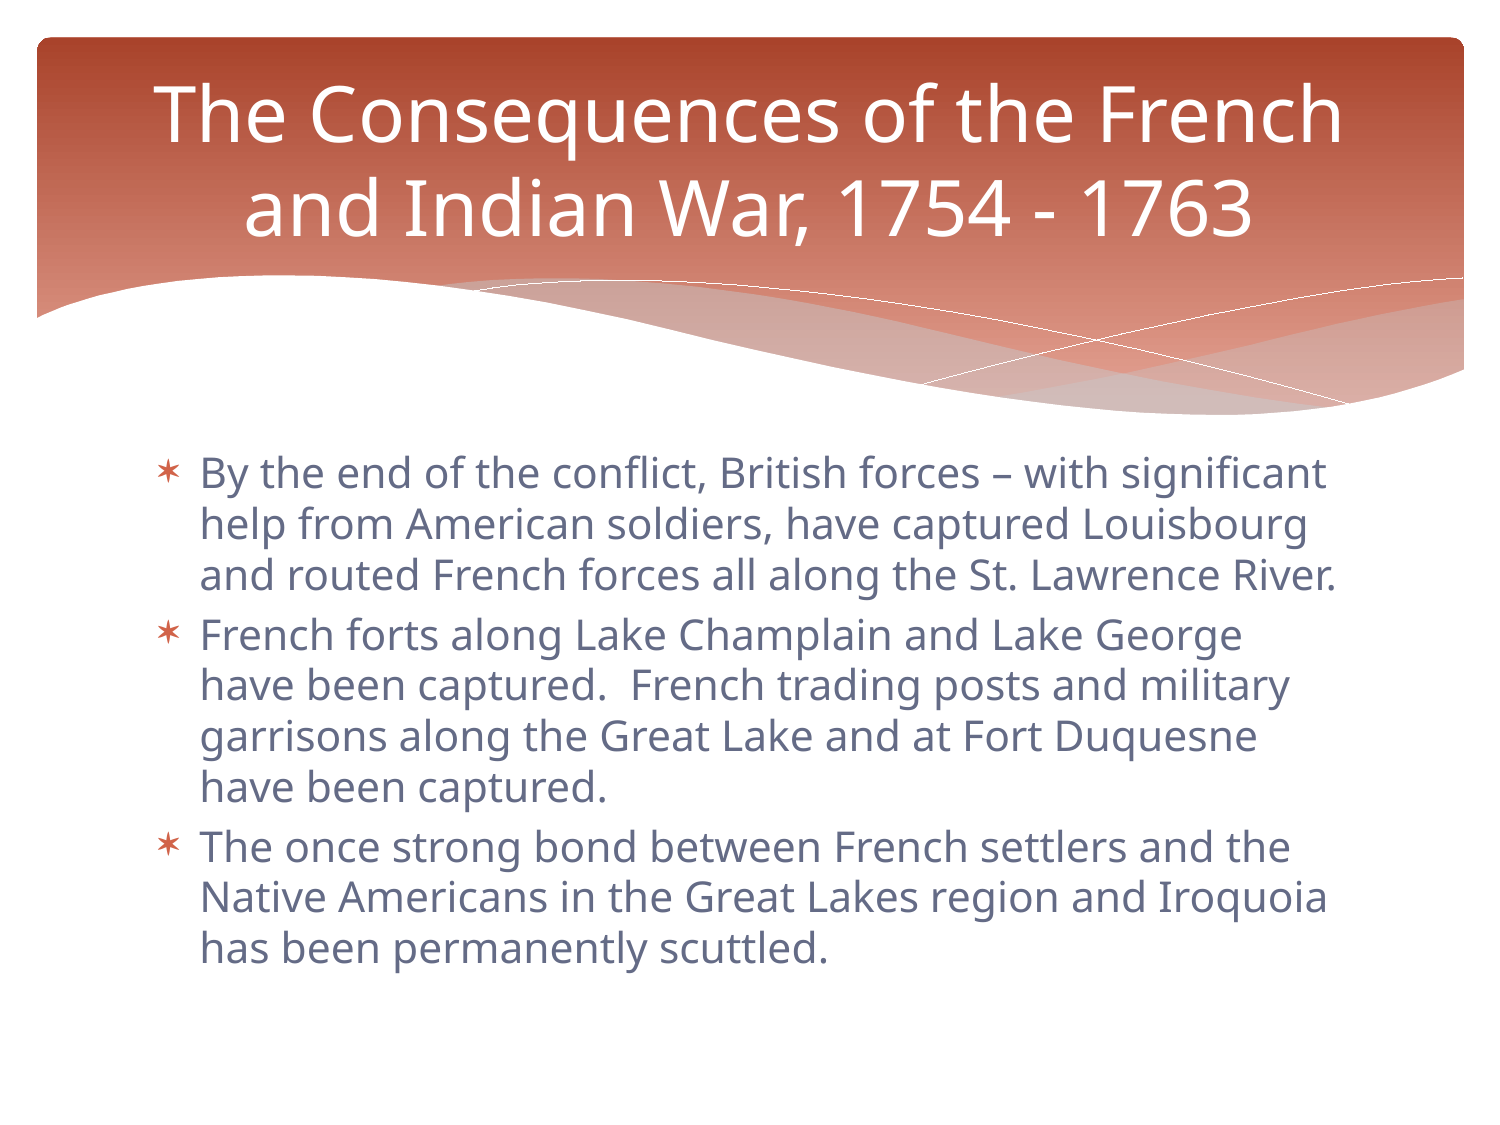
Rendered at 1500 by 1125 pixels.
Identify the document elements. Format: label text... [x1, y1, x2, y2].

title The Consequences of the French and Indian War, 1754 - 1763 [75, 55, 1425, 261]
list By the end of the conflict, British forces – with significant help from American soldiers, have captured Louisbourg and routed French forces all along the St. Lawrence River. French forts along Lake Champlain and Lake George have been captured. French trading posts and military garrisons along the Great Lake and at Fort Duquesne have been captured. The once strong bond between French settlers and the Native Americans in the Great Lakes region and Iroquoia has been permanently scuttled. [143, 438, 1359, 1005]
